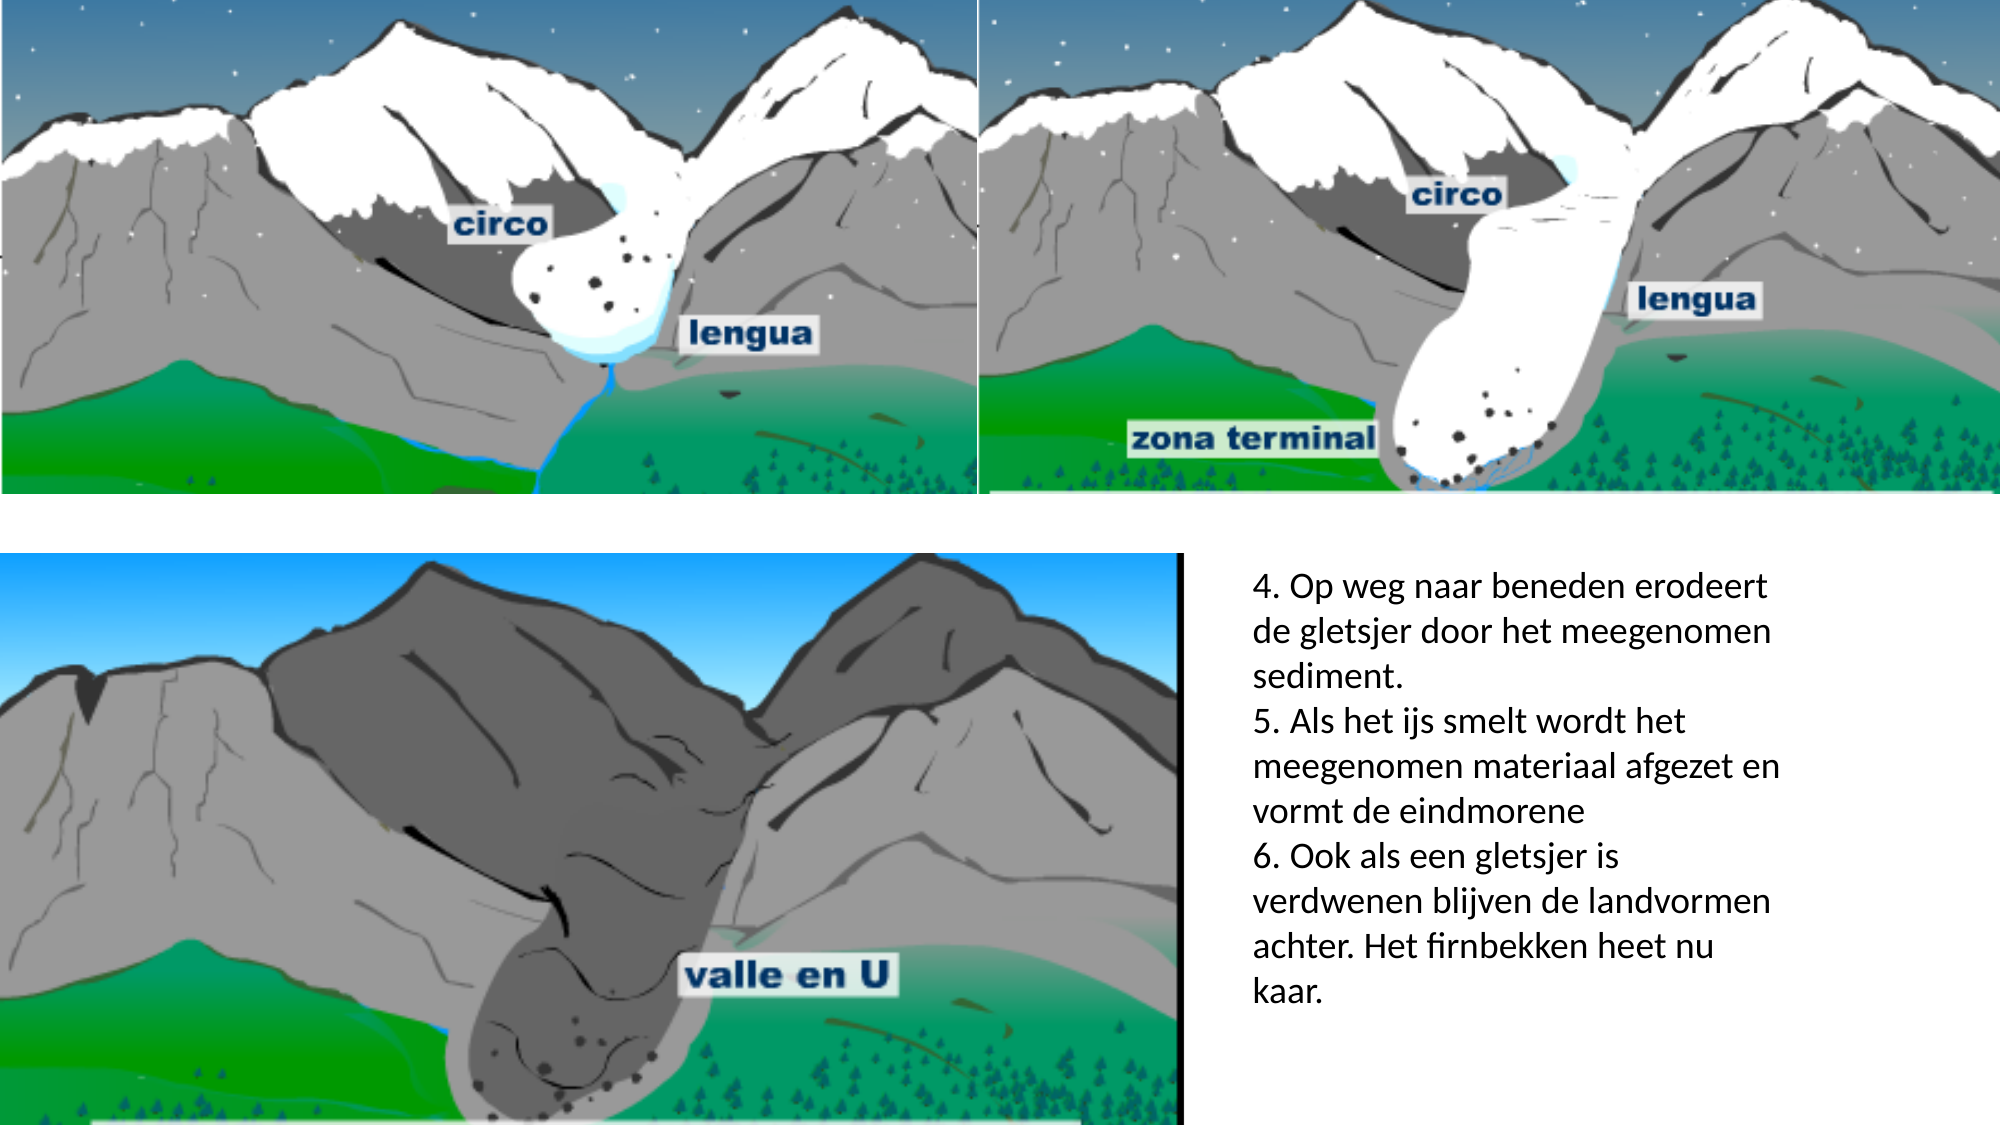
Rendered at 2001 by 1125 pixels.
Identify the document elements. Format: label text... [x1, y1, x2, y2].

picture [0, 553, 1185, 1125]
picture [0, 0, 2000, 494]
text_box 4. Op weg naar beneden erodeert de gletsjer door het meegenomen sediment. 5. Als het ijs smelt wordt het meegenomen materiaal afgezet en vormt de eindmorene 6. Ook als een gletsjer is verdwenen blijven de landvormen achter. Het firnbekken heet nu kaar. [1237, 553, 1808, 1018]
